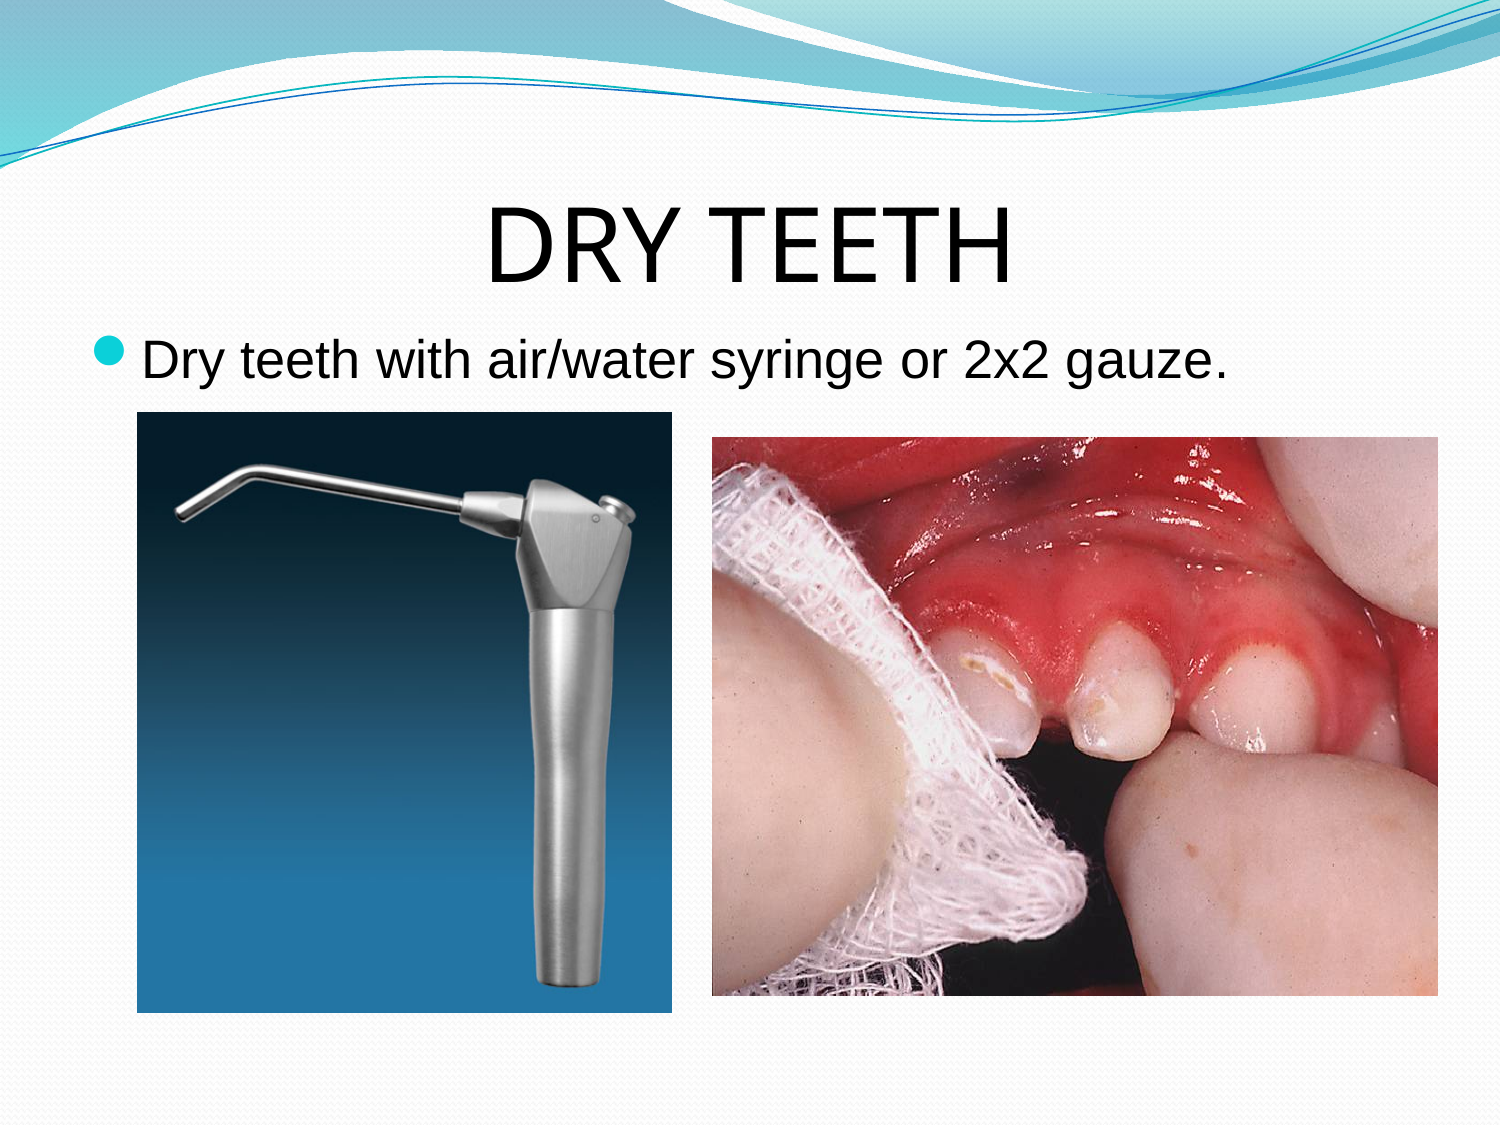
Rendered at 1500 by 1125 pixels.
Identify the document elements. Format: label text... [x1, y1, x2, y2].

picture [712, 437, 1438, 996]
title DRY TEETH [75, 115, 1425, 303]
list Dry teeth with air/water syringe or 2x2 gauze. [75, 317, 1425, 1038]
picture [137, 412, 672, 1013]
